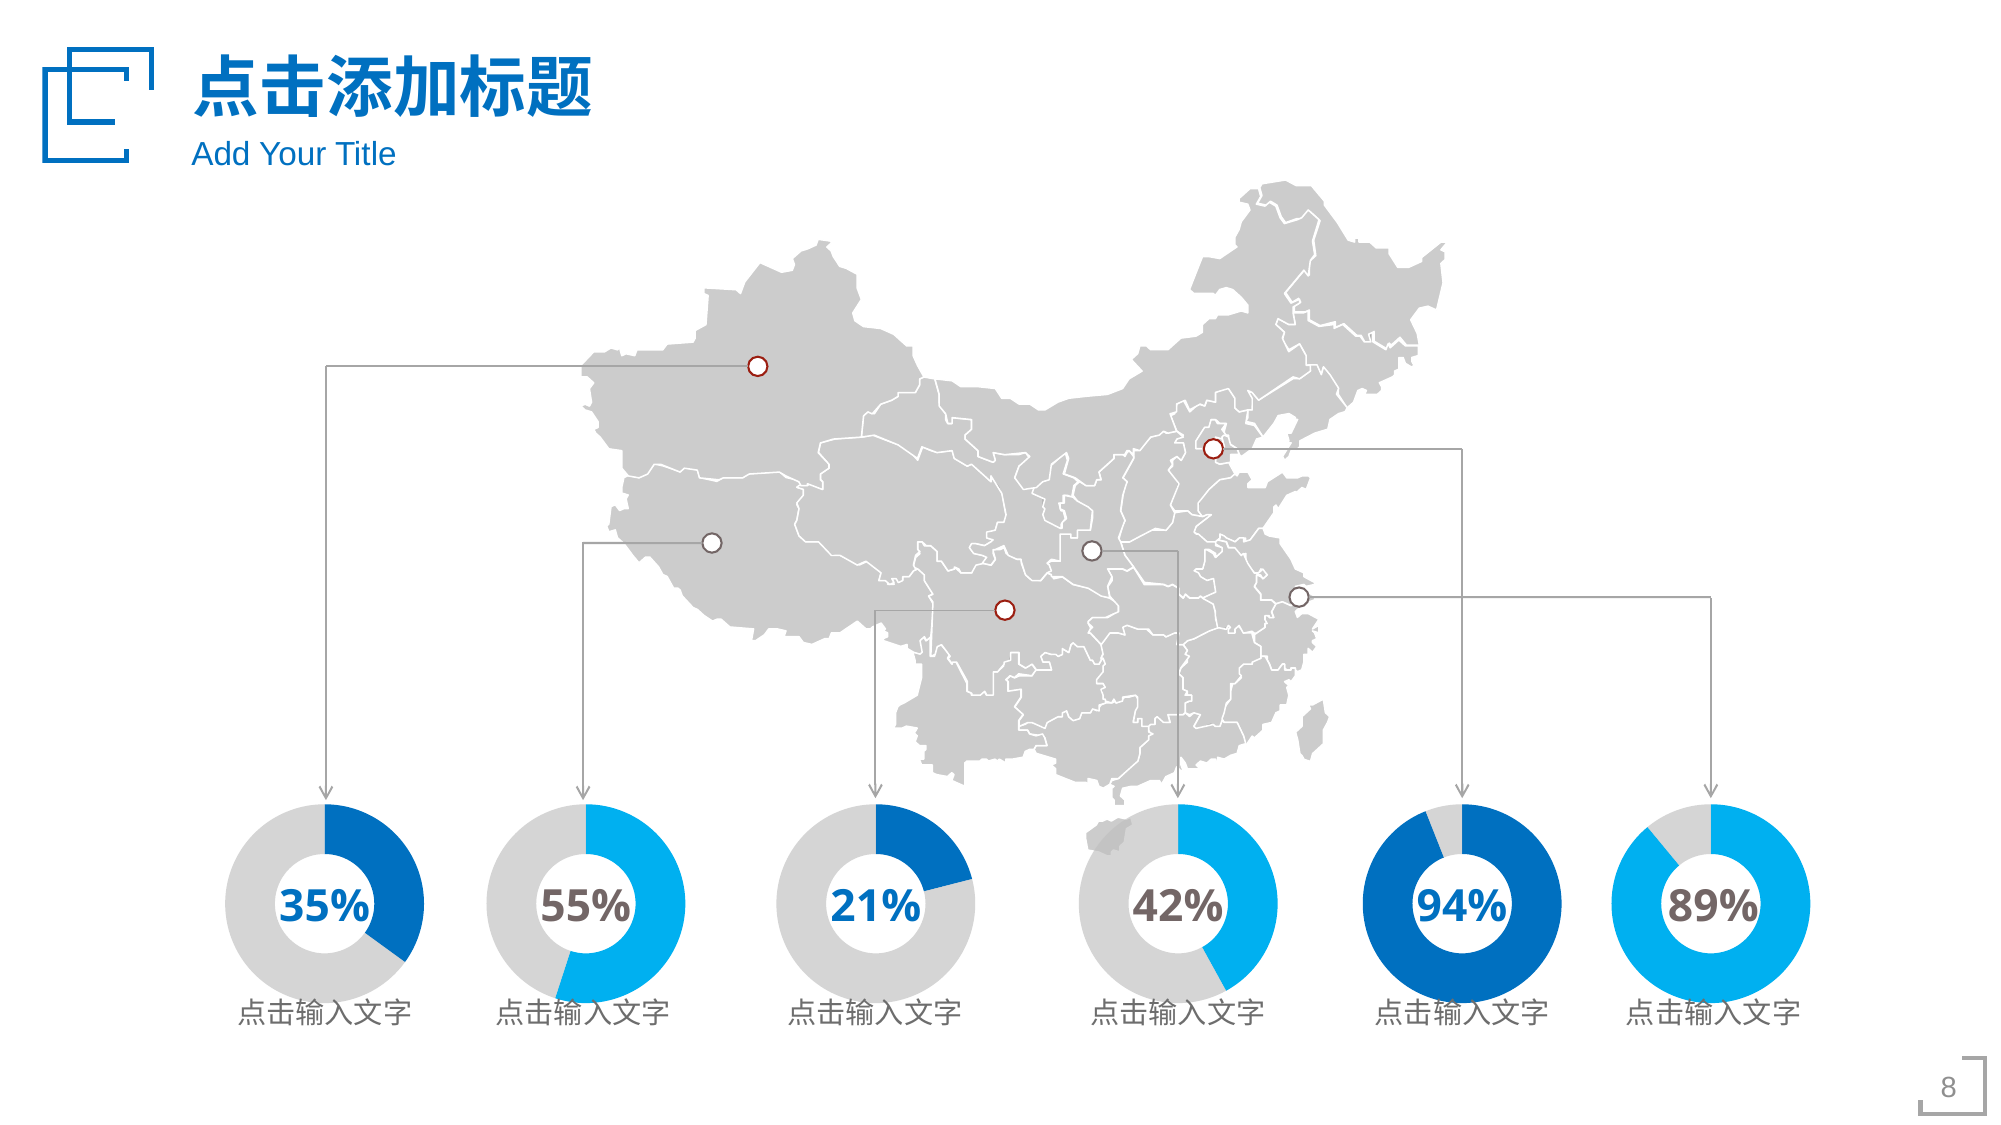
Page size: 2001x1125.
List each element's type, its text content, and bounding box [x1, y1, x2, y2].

text_box 点击输入文字 [480, 1008, 686, 1037]
text_box Add Your Title [176, 124, 555, 180]
text_box 点击输入文字 [221, 1008, 428, 1037]
chart [1069, 800, 1287, 1008]
text_box 点击输入文字 [772, 1008, 978, 1037]
text_box 点击输入文字 [1075, 1008, 1281, 1037]
chart [477, 800, 695, 1008]
chart [1602, 800, 1820, 1008]
text_box 点击添加标题 [177, 36, 609, 132]
text_box 点击输入文字 [1359, 1008, 1565, 1037]
chart [1353, 800, 1571, 1008]
chart [216, 800, 433, 1008]
chart [767, 800, 985, 1008]
text_box 点击输入文字 [1610, 1008, 1816, 1037]
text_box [580, 179, 1448, 857]
